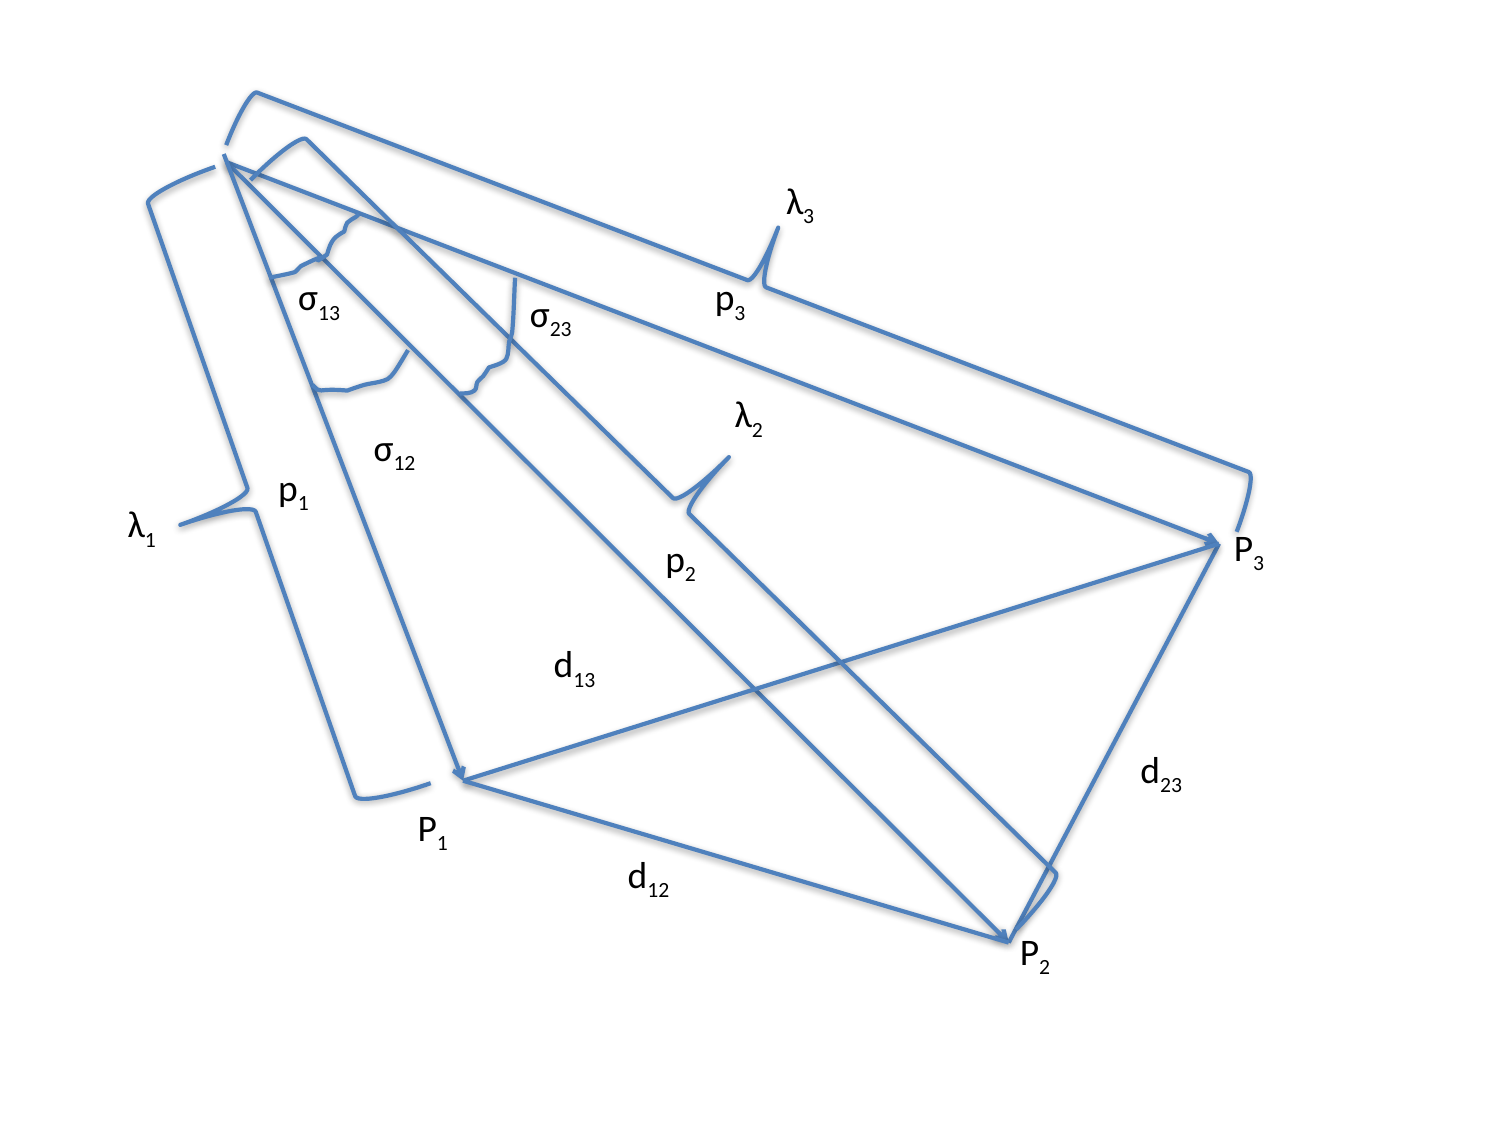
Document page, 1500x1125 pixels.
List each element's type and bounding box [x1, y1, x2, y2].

text_box [112, 153, 1340, 1014]
